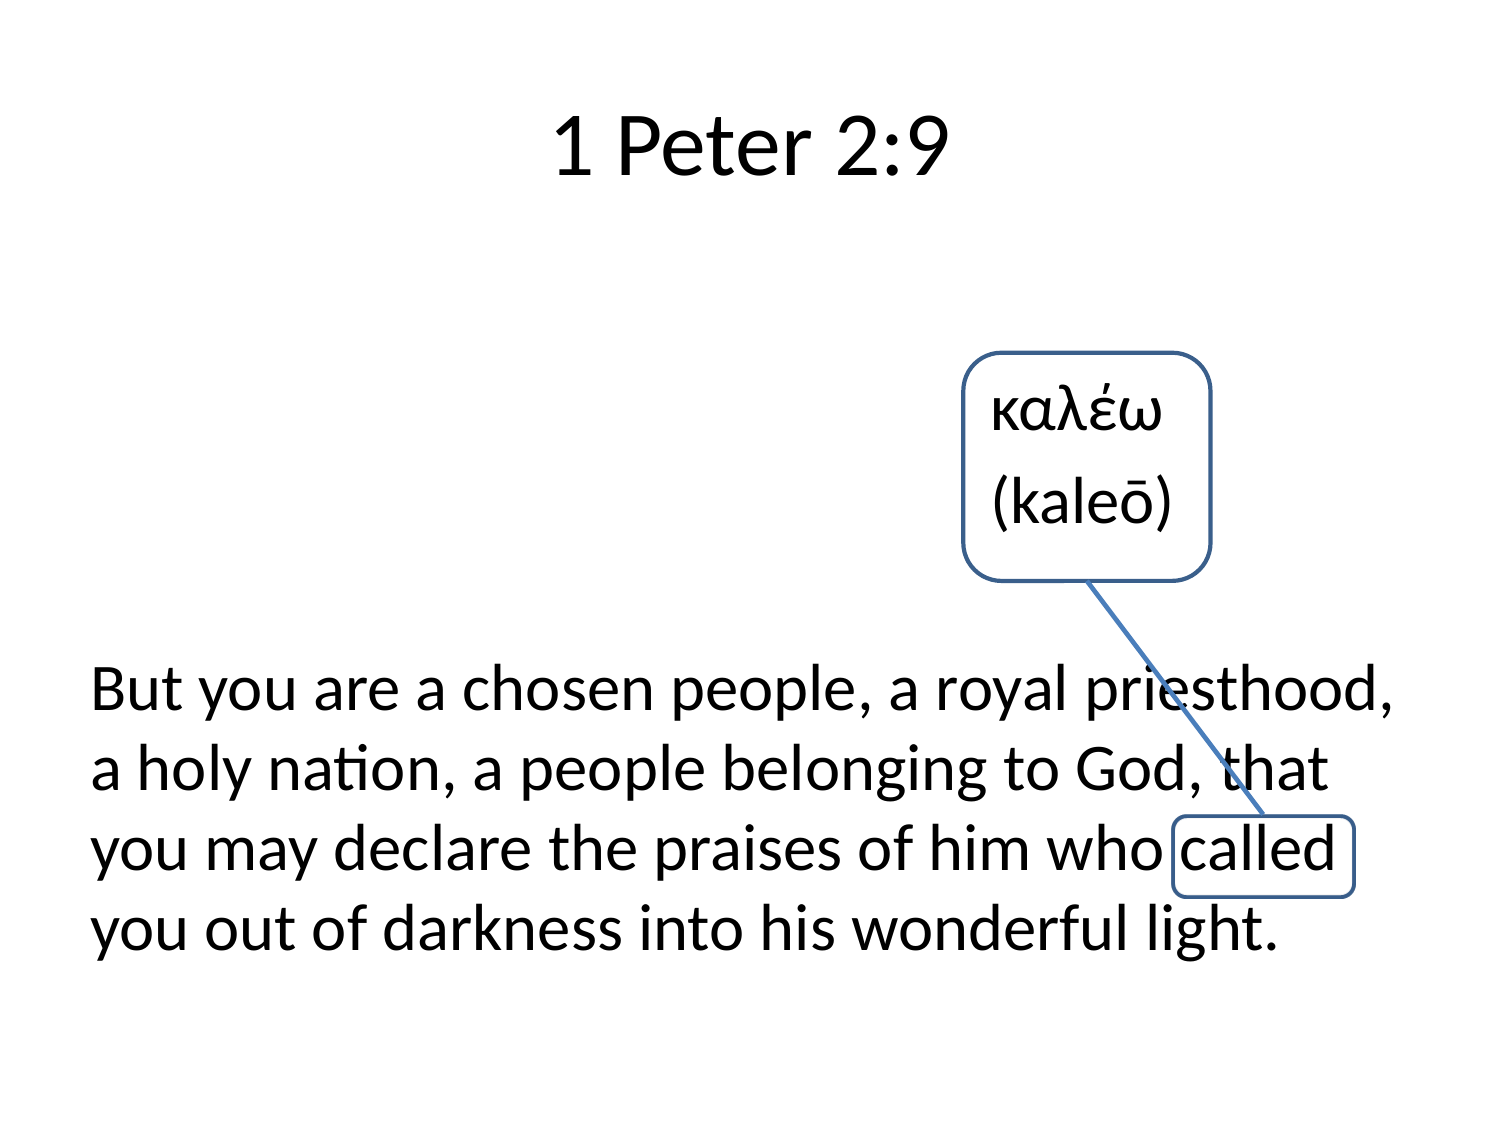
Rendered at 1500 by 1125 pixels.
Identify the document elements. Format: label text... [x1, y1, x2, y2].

picture [1170, 814, 1356, 899]
text_box [961, 350, 1213, 584]
title 1 Peter 2:9 [75, 45, 1425, 233]
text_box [1086, 580, 1264, 815]
list καλέω (kaleō) But you are a chosen people, a royal priesthood, a holy nation, a people belonging to God, that you may declare the praises of him who called you out of darkness into his wonderful light. [75, 262, 1425, 1005]
